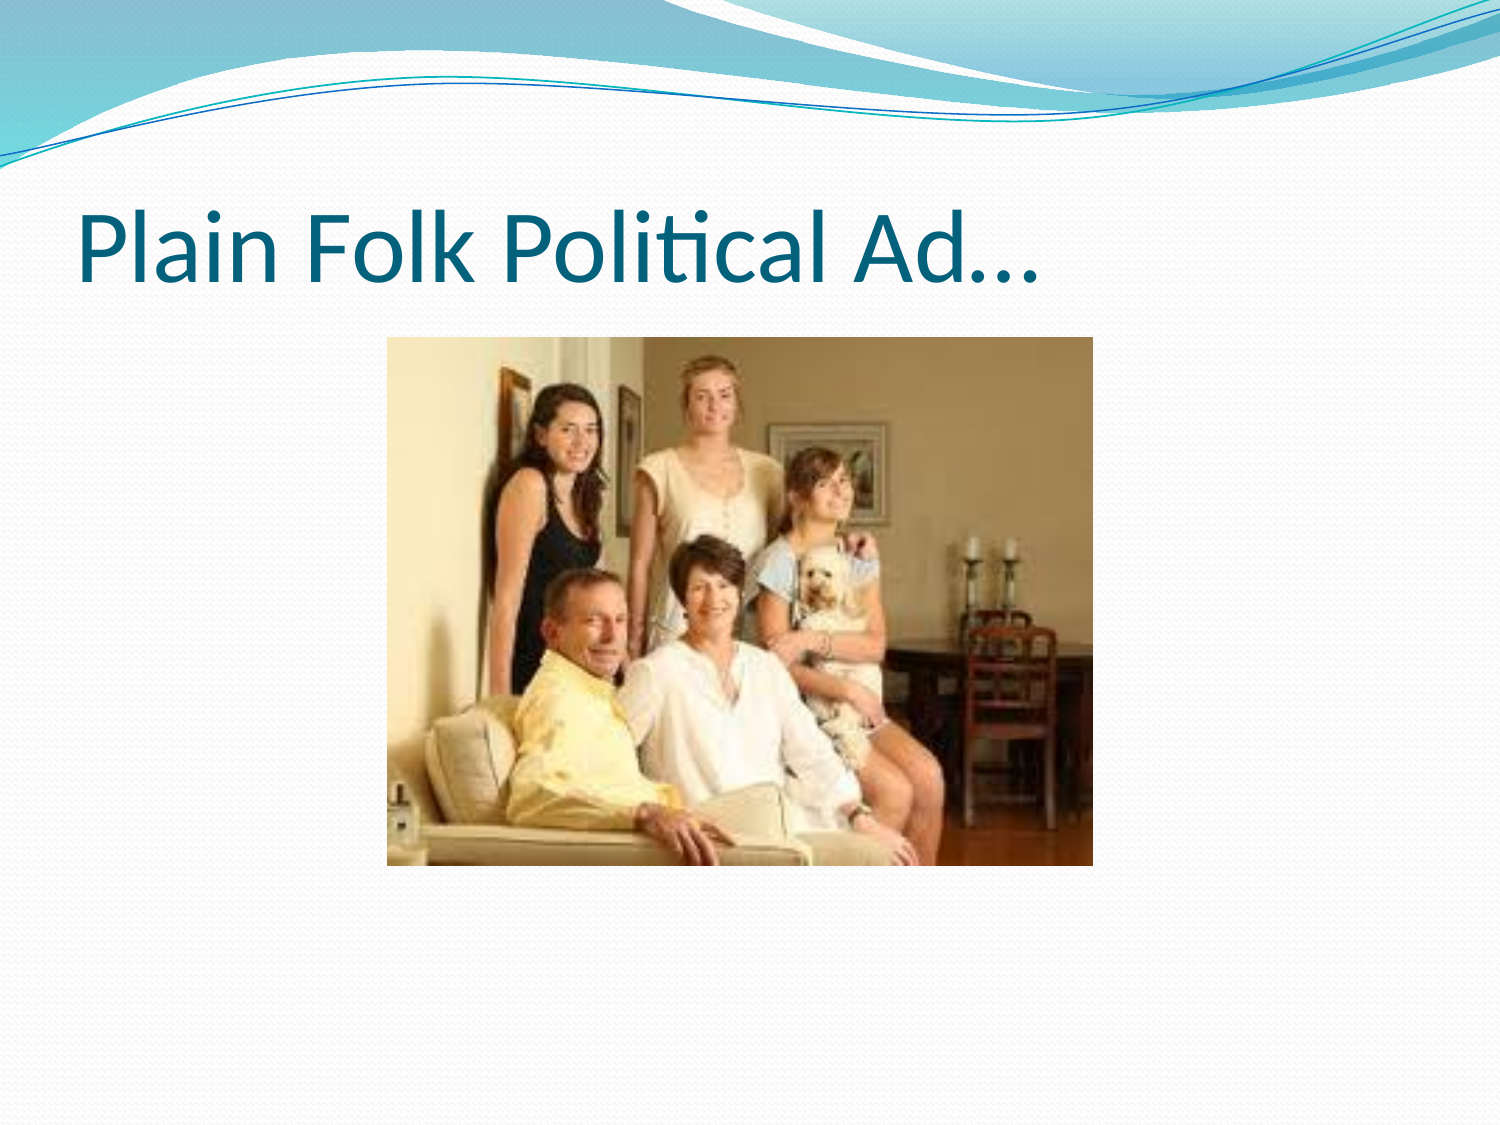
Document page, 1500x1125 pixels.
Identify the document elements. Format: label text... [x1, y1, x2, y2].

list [387, 337, 1093, 867]
title Plain Folk Political Ad… [75, 115, 1425, 303]
